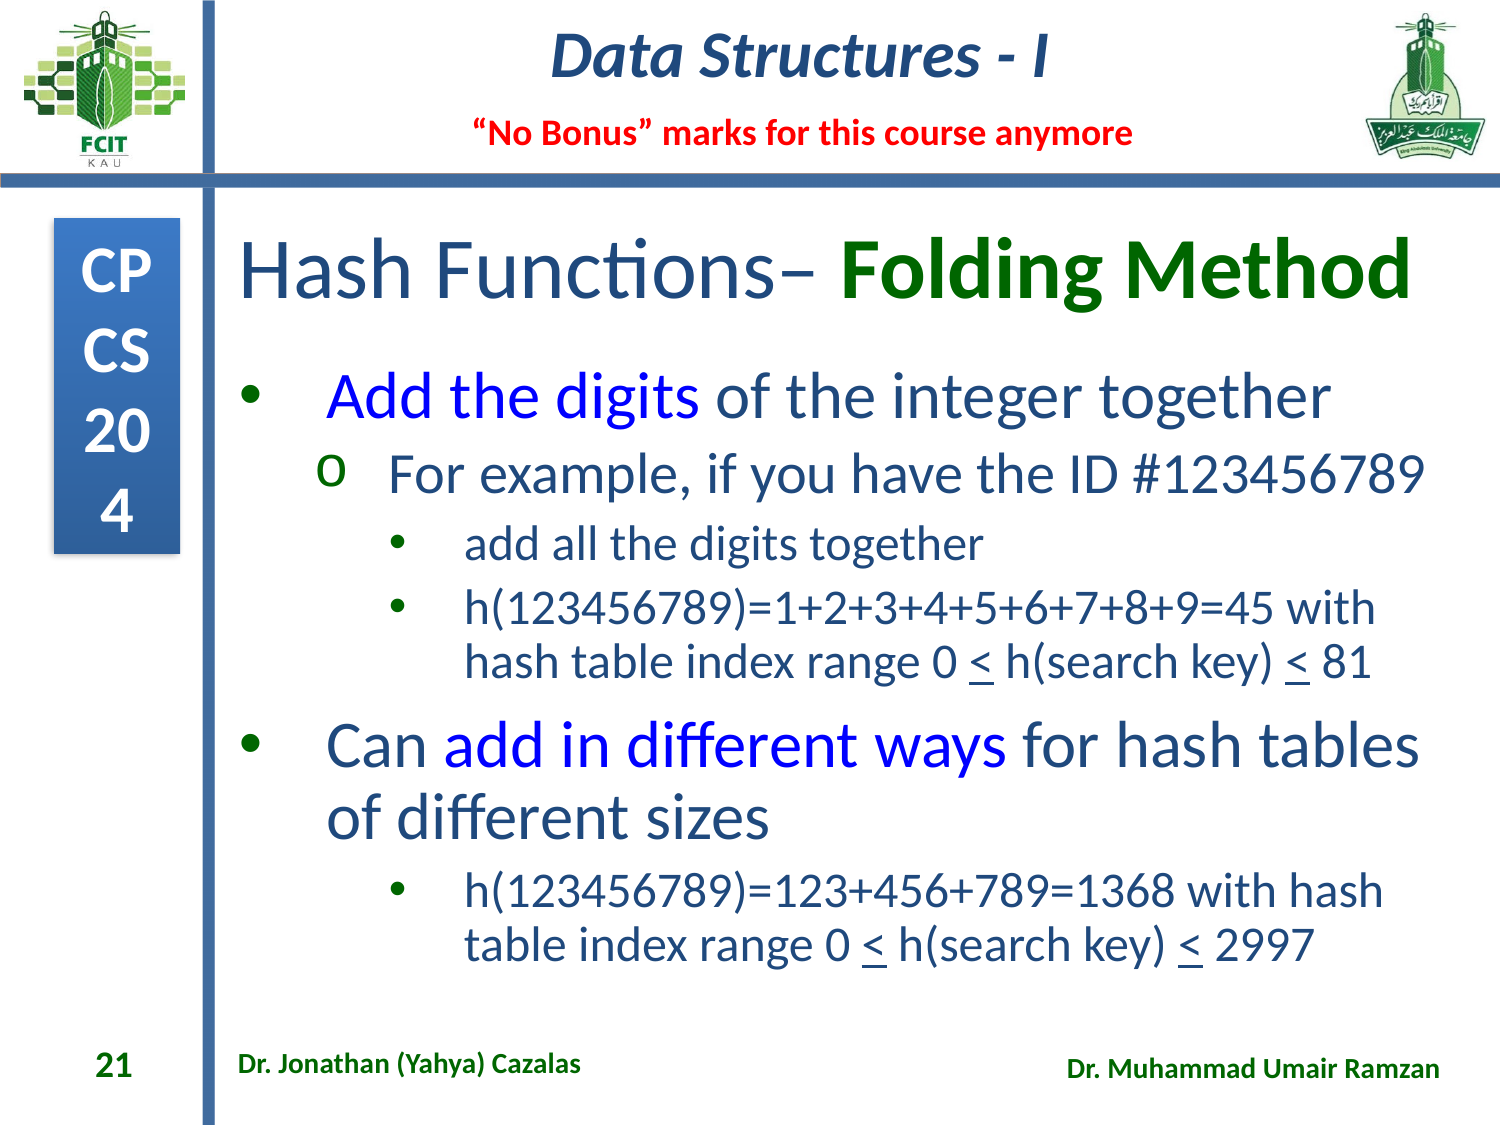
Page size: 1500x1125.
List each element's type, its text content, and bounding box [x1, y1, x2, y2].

list Add the digits of the integer together For example, if you have the ID #123456789 add all the digits together h(123456789)=1+2+3+4+5+6+7+8+9=45 with hash table index range 0 < h(search key) < 81 Can add in different ways for hash tables of different sizes h(123456789)=123+456+789=1368 with hash table index range 0 < h(search key) < 2997 [223, 353, 1484, 1014]
picture [1361, 11, 1487, 162]
picture [24, 6, 185, 167]
slide_number 21 [35, 1032, 193, 1092]
title Hash Functions– Folding Method [223, 204, 1484, 337]
